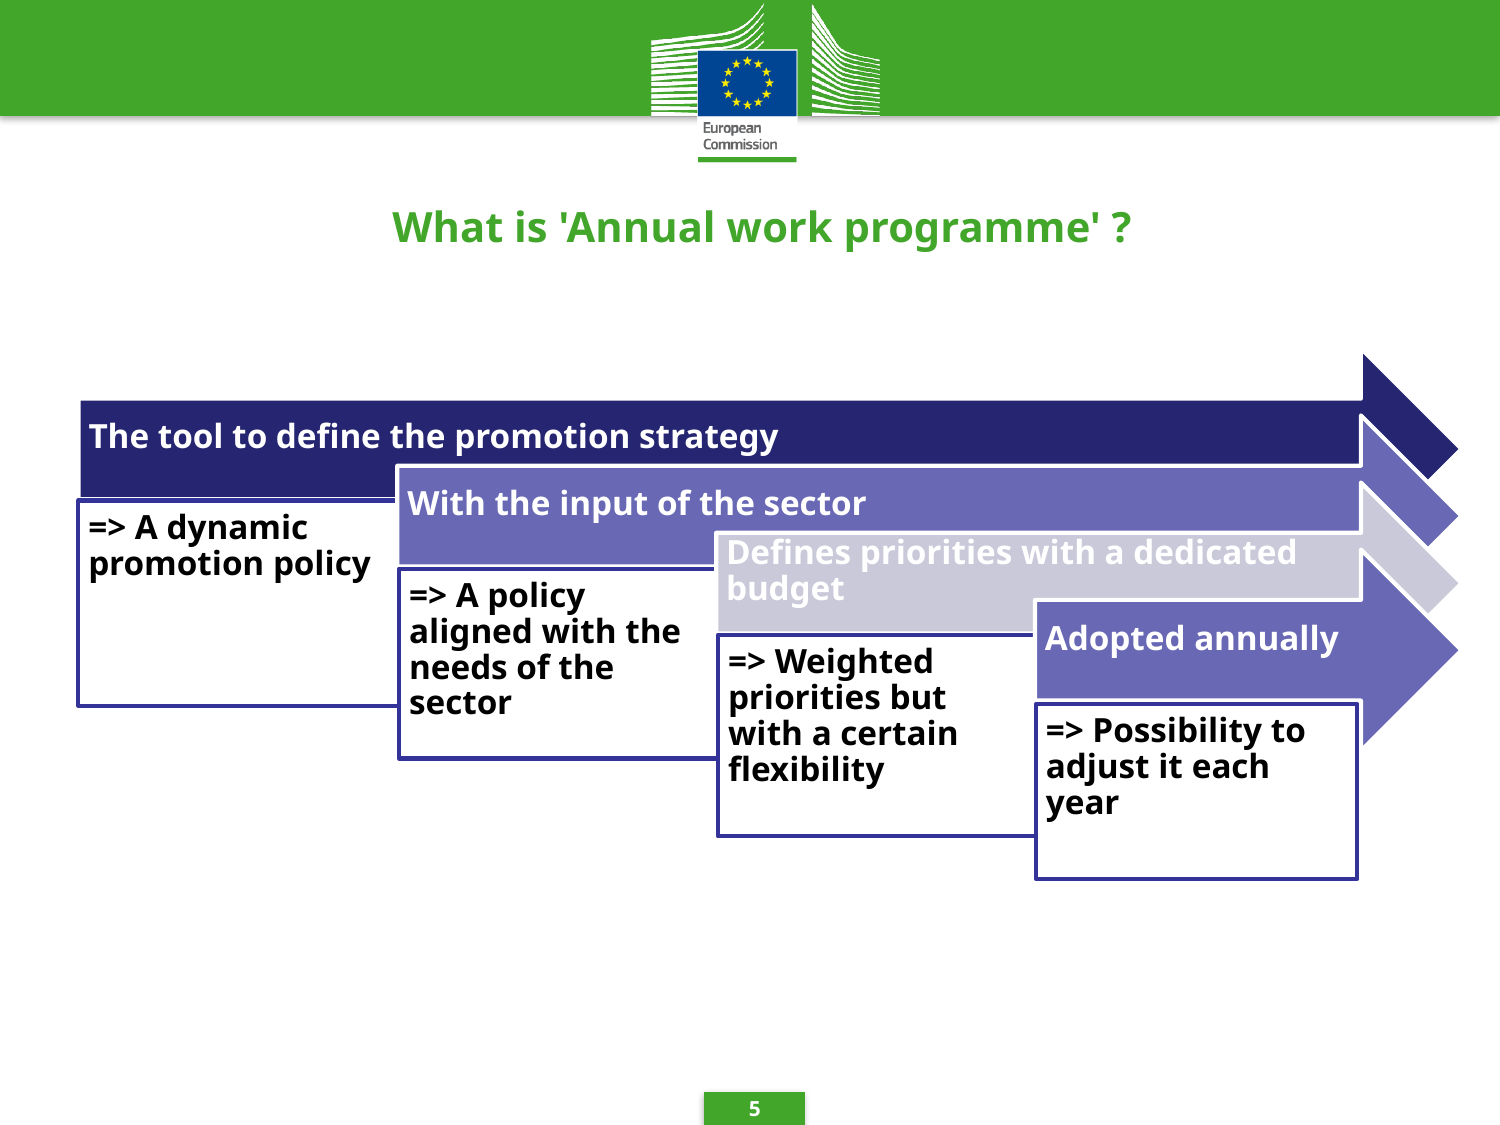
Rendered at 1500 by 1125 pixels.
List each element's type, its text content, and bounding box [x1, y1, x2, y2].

picture [614, 3, 880, 184]
title What is 'Annual work programme' ? [63, 184, 1472, 266]
slide_number 5 [703, 1088, 807, 1125]
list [64, 266, 1473, 1059]
